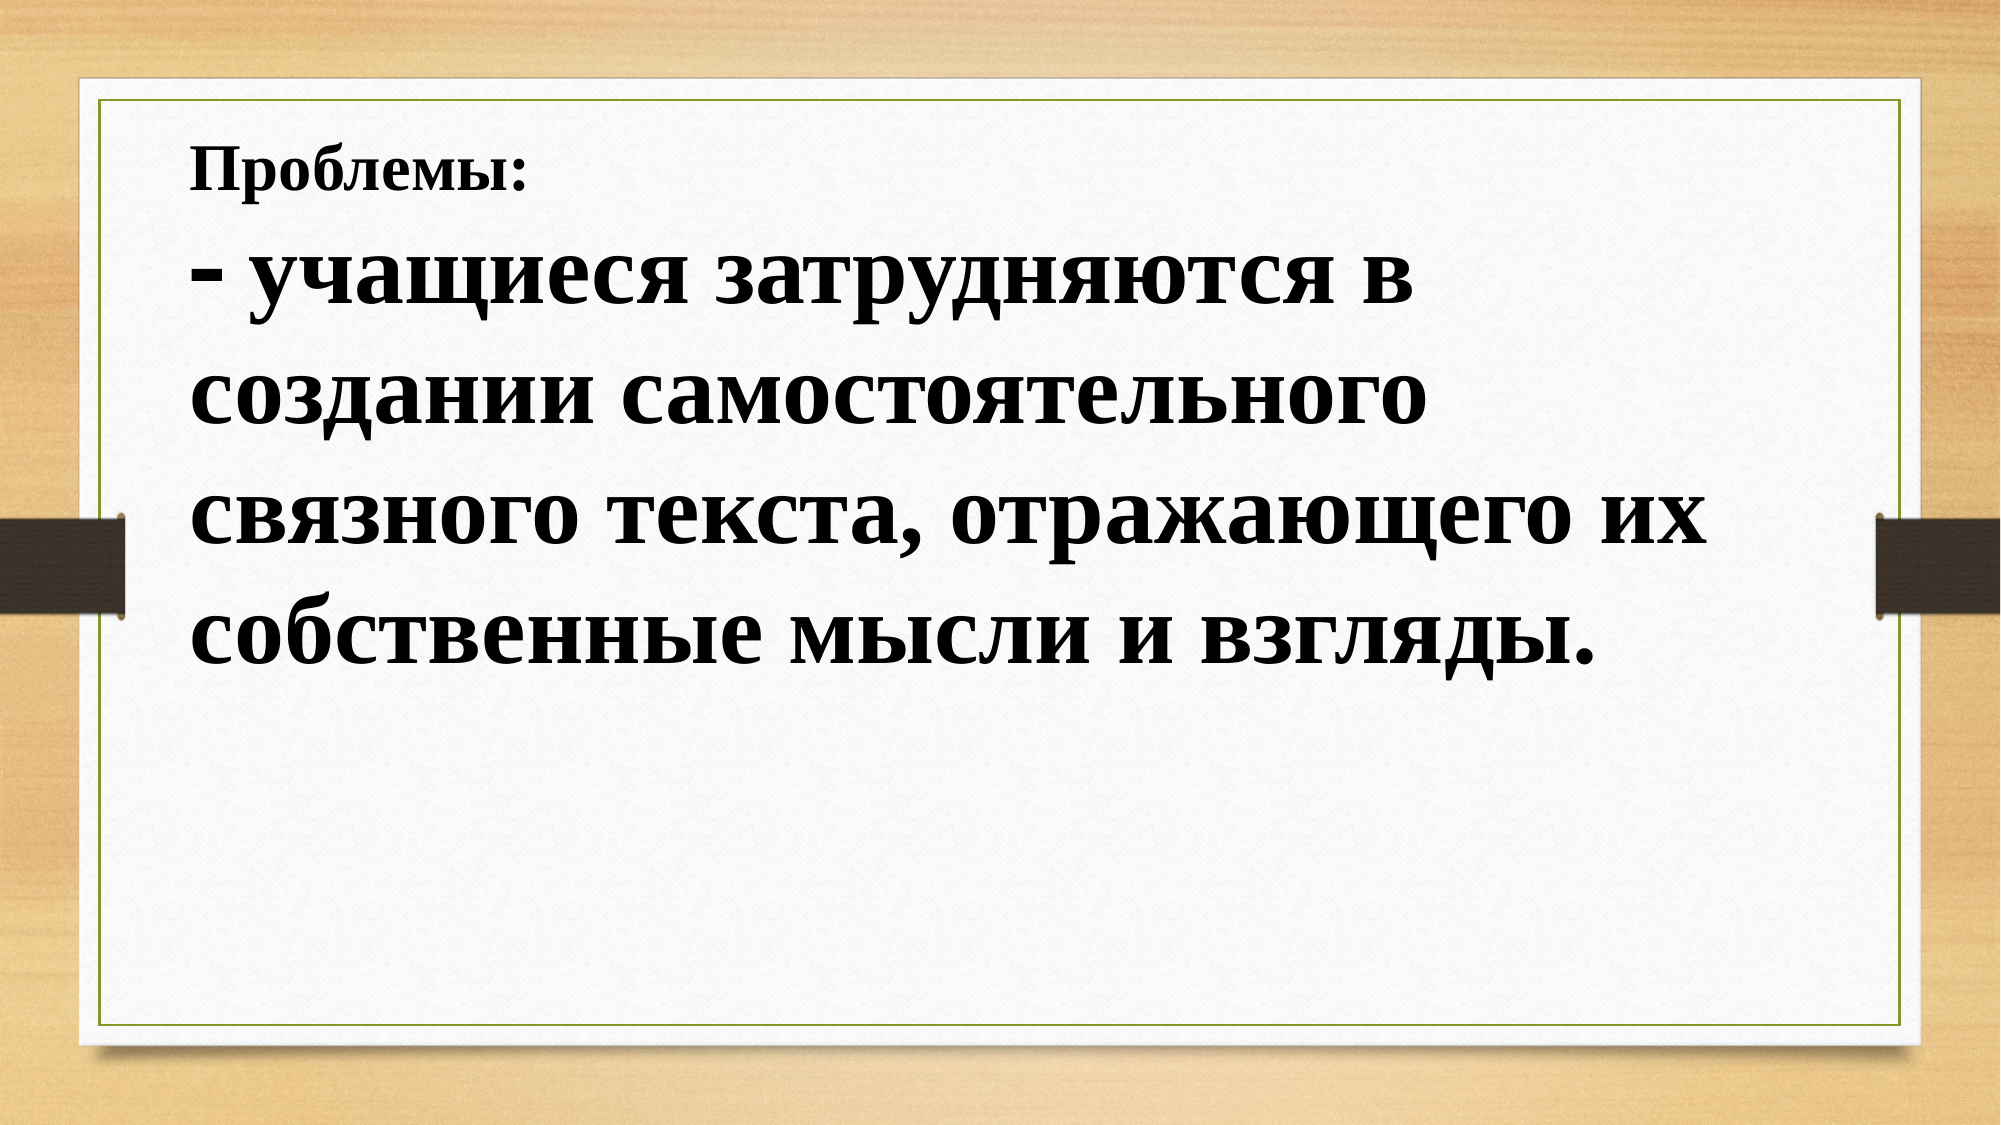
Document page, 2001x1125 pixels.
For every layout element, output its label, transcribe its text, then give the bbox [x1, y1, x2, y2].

picture [0, 0, 2001, 1125]
text_box Проблемы:  учащиеся затрудняются в создании самостоятельного связного текста, отражающего их собственные мысли и взгляды. [175, 116, 1802, 691]
